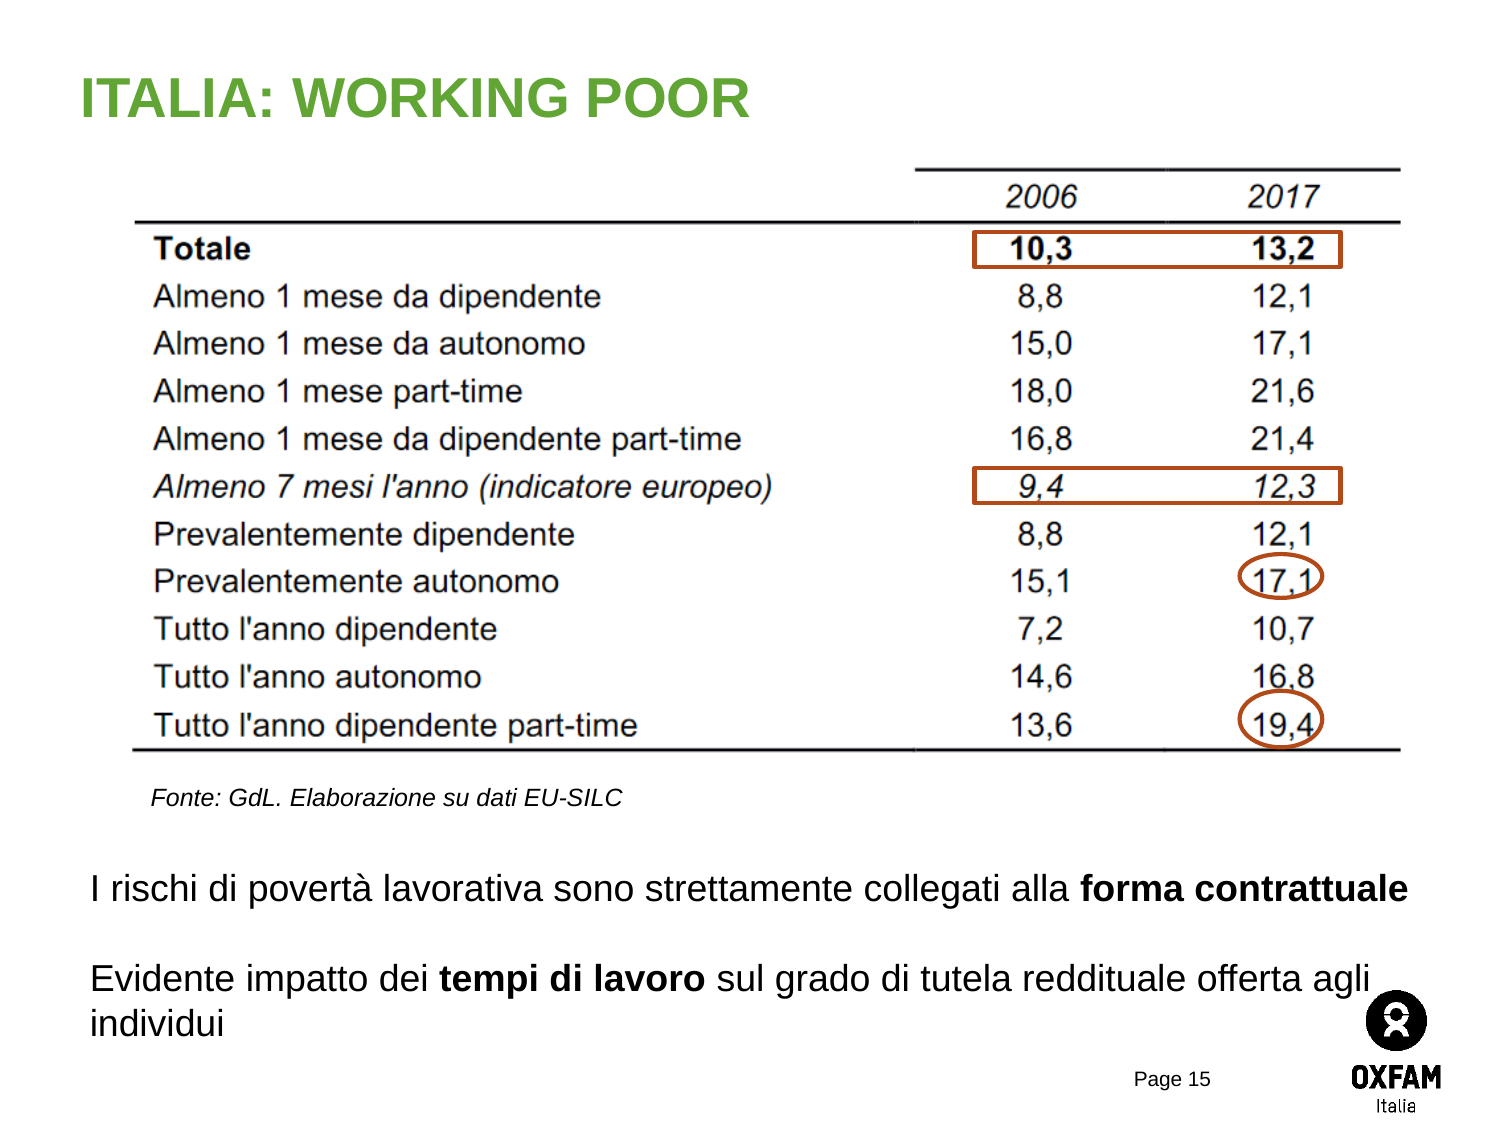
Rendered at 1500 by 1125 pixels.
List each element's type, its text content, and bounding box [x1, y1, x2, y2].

list [75, 765, 1459, 1041]
text_box I rischi di povertà lavorativa sono strettamente collegati alla forma contrattuale Evidente impatto dei tempi di lavoro sul grado di tutela reddituale offerta agli individui [75, 856, 1450, 1052]
title ITALIA: WORKING POOR [50, 36, 1450, 127]
picture [0, 128, 1500, 758]
text_box Fonte: GdL. Elaborazione su dati EU-SILC [135, 774, 1248, 820]
picture [1345, 1052, 1447, 1119]
